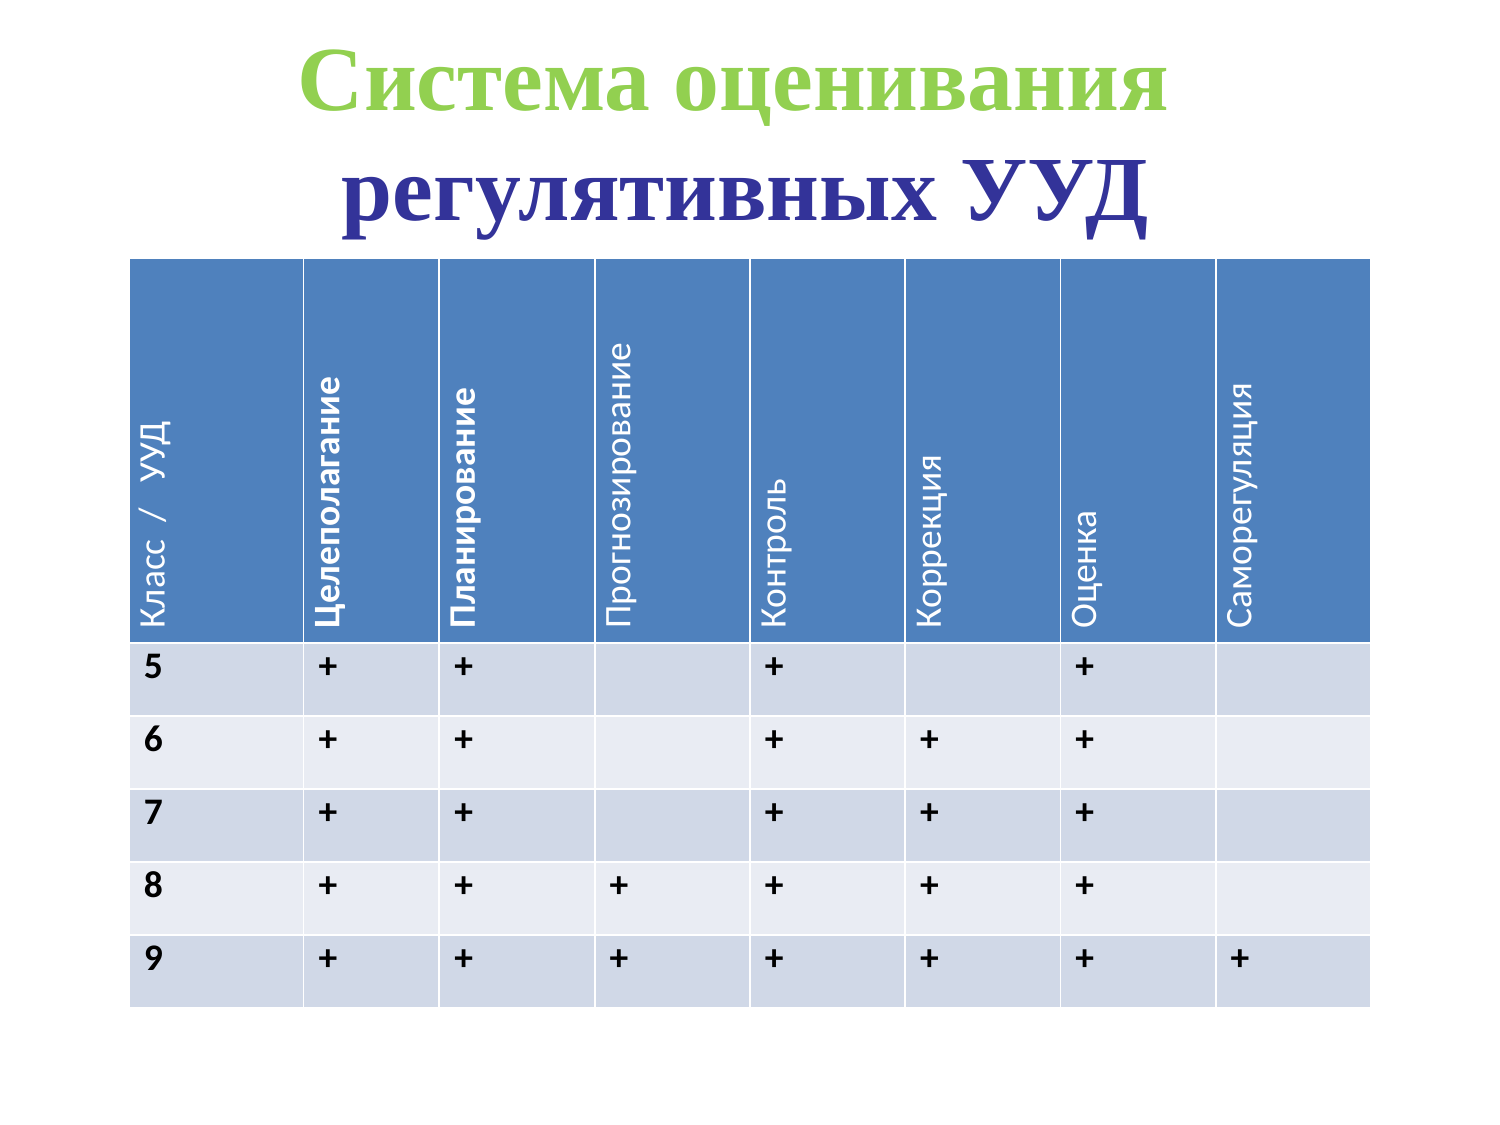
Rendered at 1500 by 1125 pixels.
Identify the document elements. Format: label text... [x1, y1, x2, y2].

table_cell + [751, 717, 904, 788]
table_header Прогнозирование [596, 259, 749, 642]
table_cell 8 [130, 863, 303, 934]
table_cell 9 [130, 936, 303, 1007]
table_cell 6 [130, 717, 303, 788]
table_cell + [440, 936, 594, 1007]
table_header Коррекция [906, 259, 1060, 642]
table_cell + [304, 863, 438, 934]
table_cell [906, 644, 1060, 715]
table_cell [596, 717, 749, 788]
table_cell + [304, 644, 438, 715]
table_header Планирование [440, 259, 594, 642]
table_cell + [751, 790, 904, 861]
table_cell 5 [130, 644, 303, 715]
table_cell + [1217, 936, 1370, 1007]
table_header Контроль [751, 259, 904, 642]
table_cell + [440, 717, 594, 788]
table_cell [596, 790, 749, 861]
table_cell + [1061, 717, 1215, 788]
table_cell + [304, 717, 438, 788]
table_cell + [1061, 644, 1215, 715]
table_cell + [440, 644, 594, 715]
table_cell + [596, 863, 749, 934]
table_cell + [440, 790, 594, 861]
table_header Оценка [1061, 259, 1215, 642]
table_cell + [906, 717, 1060, 788]
table_cell + [906, 790, 1060, 861]
table_cell + [751, 863, 904, 934]
table_cell [1217, 790, 1370, 861]
table_header Класс / УУД [130, 259, 303, 642]
table_cell + [751, 644, 904, 715]
table_cell + [1061, 790, 1215, 861]
table_cell [1217, 717, 1370, 788]
table_header Саморегуляция [1217, 259, 1370, 642]
table_cell + [596, 936, 749, 1007]
title Система оценивания регулятивных УУД [70, 35, 1421, 223]
table_cell + [304, 936, 438, 1007]
table_cell + [1061, 936, 1215, 1007]
table_cell [596, 644, 749, 715]
table_header Целеполагание [304, 259, 438, 642]
table_cell + [906, 863, 1060, 934]
table_cell 7 [130, 790, 303, 861]
table_cell + [1061, 863, 1215, 934]
table_cell + [304, 790, 438, 861]
table_cell [1217, 644, 1370, 715]
table_cell [1217, 863, 1370, 934]
table_cell + [751, 936, 904, 1007]
table_cell + [906, 936, 1060, 1007]
table_cell + [440, 863, 594, 934]
